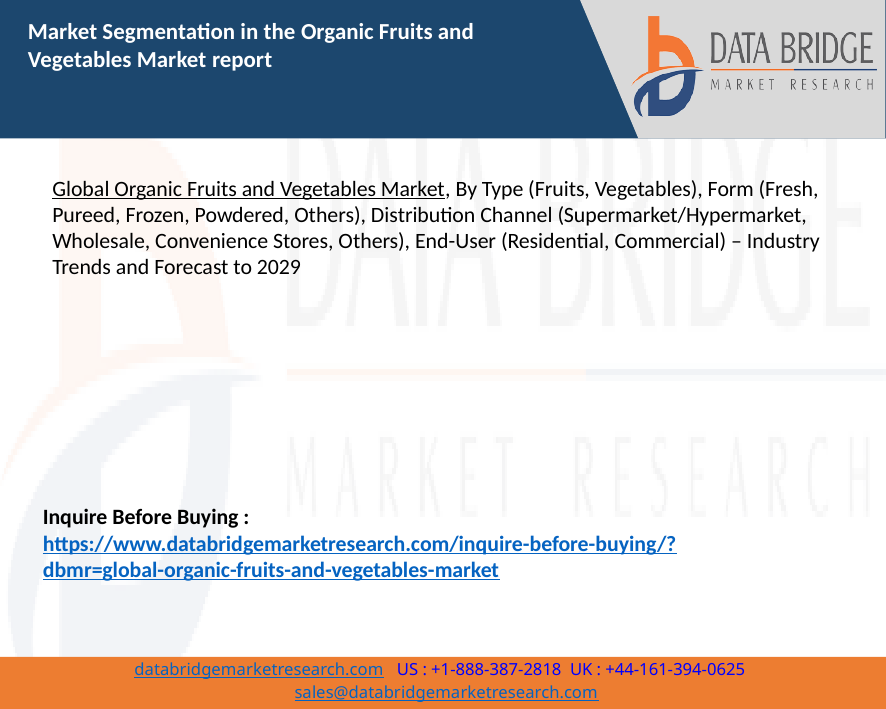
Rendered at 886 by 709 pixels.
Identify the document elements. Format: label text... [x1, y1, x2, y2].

text_box Market Segmentation in the Organic Fruits and Vegetables Market report [13, 9, 588, 125]
text_box Inquire Before Buying : https://www.databridgemarketresearch.com/inquire-before-buying/?dbmr=global-organic-fruits-and-vegetables-market [28, 495, 849, 668]
picture [631, 16, 877, 117]
text_box Global Organic Fruits and Vegetables Market, By Type (Fruits, Vegetables), Form (Fresh, Pureed, Frozen, Powdered, Others), Distribution Channel (Supermarket/Hypermarket, Wholesale, Convenience Stores, Others), End-User (Residential, Commercial) – Industry Trends and Forecast to 2029 [37, 166, 849, 287]
